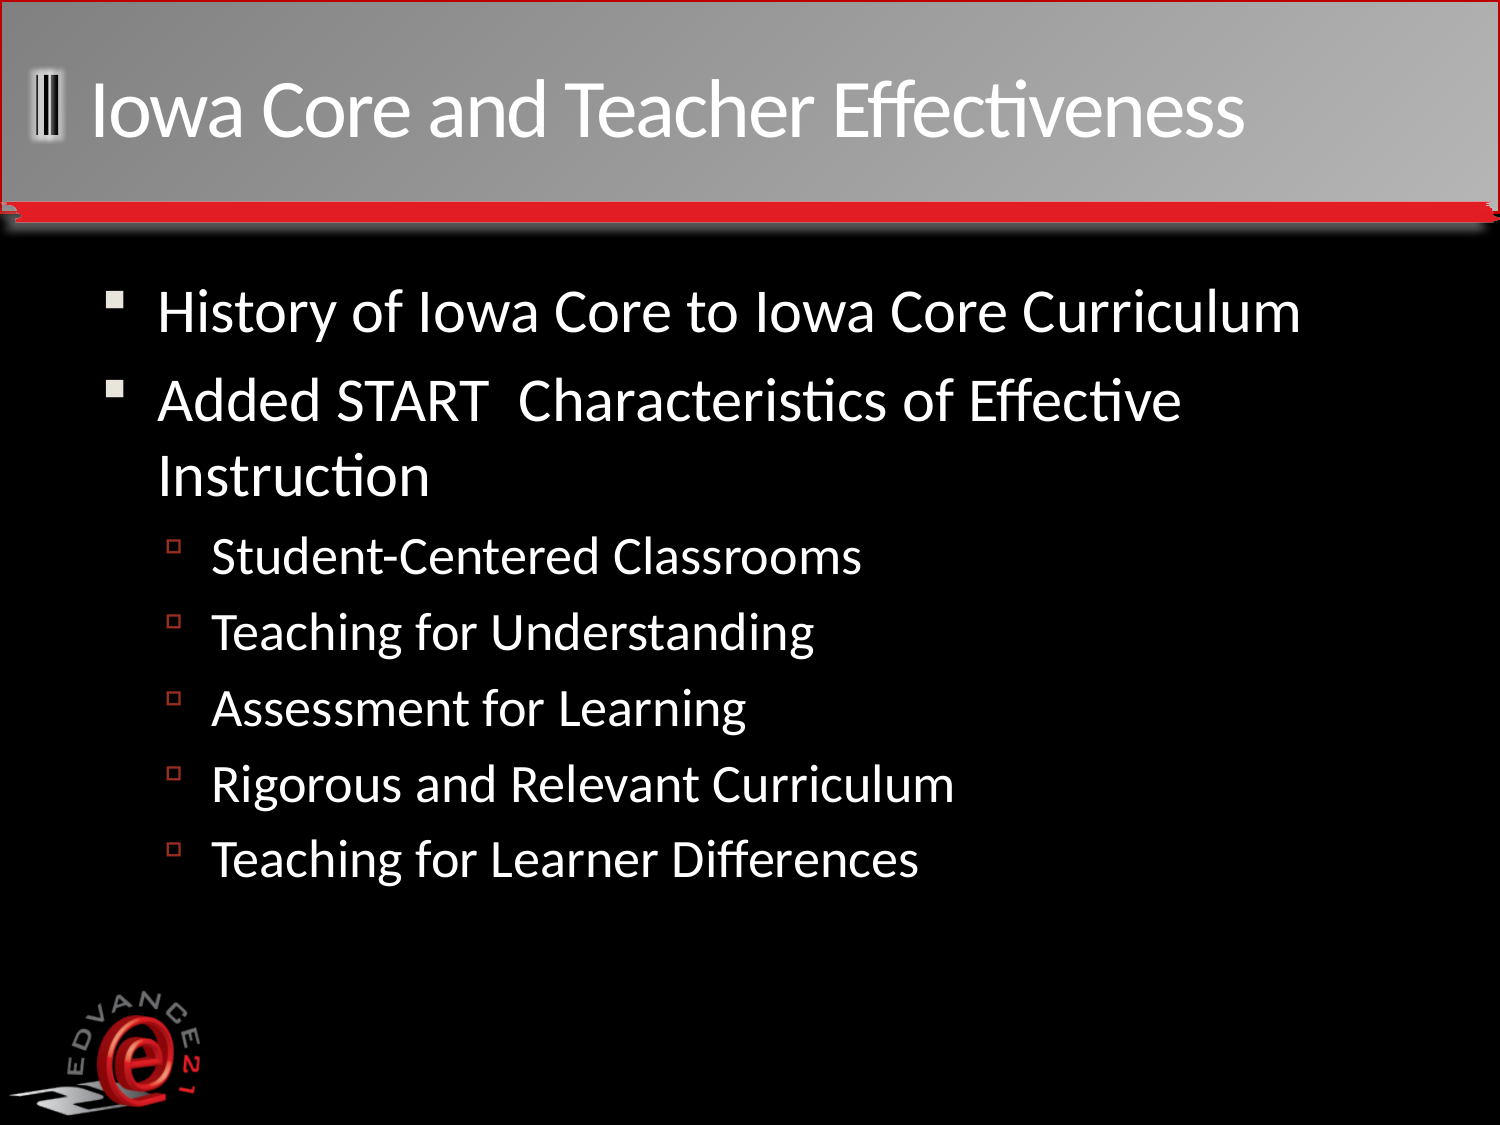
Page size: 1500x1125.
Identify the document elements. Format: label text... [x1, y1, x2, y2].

picture [0, 199, 1500, 225]
picture [0, 983, 225, 1125]
list History of Iowa Core to Iowa Core Curriculum Added START Characteristics of Effective Instruction Student-Centered Classrooms Teaching for Understanding Assessment for Learning Rigorous and Relevant Curriculum Teaching for Learner Differences [75, 262, 1425, 1043]
title Iowa Core and Teacher Effectiveness [75, 46, 1425, 188]
